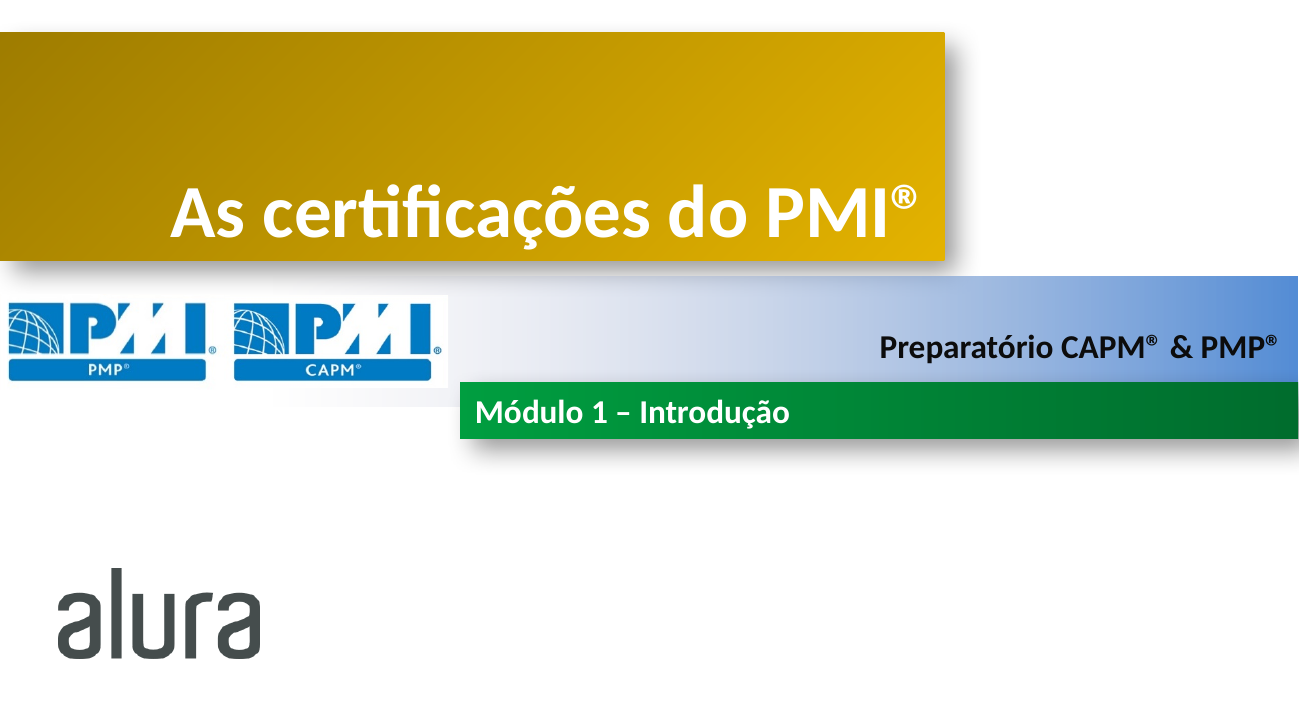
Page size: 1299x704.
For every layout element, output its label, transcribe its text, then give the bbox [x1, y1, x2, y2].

picture [58, 568, 260, 660]
text_box [270, 374, 1298, 407]
text_box Módulo 1 – Introdução [460, 382, 1299, 439]
text_box As certificações do PMI® [0, 32, 945, 261]
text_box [0, 294, 449, 390]
text_box Preparatório CAPM® & PMP® [452, 317, 1298, 374]
text_box [270, 276, 1298, 317]
